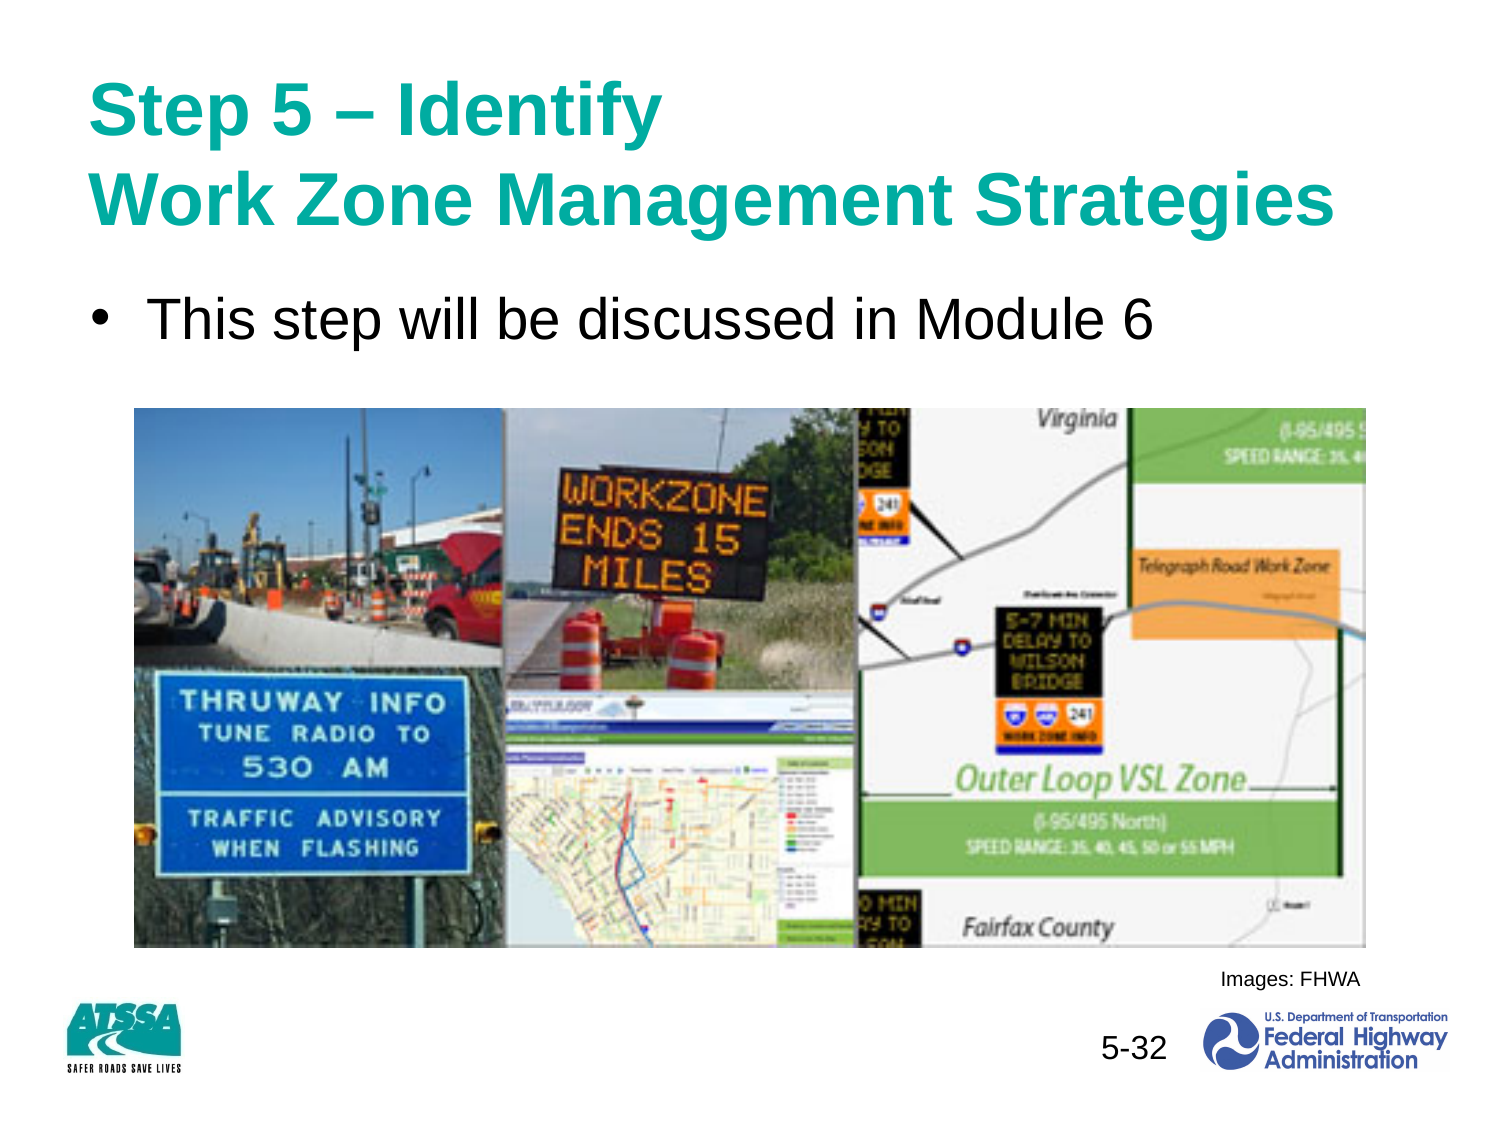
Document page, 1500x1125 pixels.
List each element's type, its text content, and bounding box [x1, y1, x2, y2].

picture [1200, 1008, 1450, 1072]
picture [63, 997, 185, 1077]
picture [134, 407, 1366, 948]
text_box Images: FHWA [1205, 958, 1406, 999]
title Step 5 – Identify Work Zone Management Strategies [73, 96, 1424, 205]
list This step will be discussed in Module 6 [75, 273, 1425, 996]
